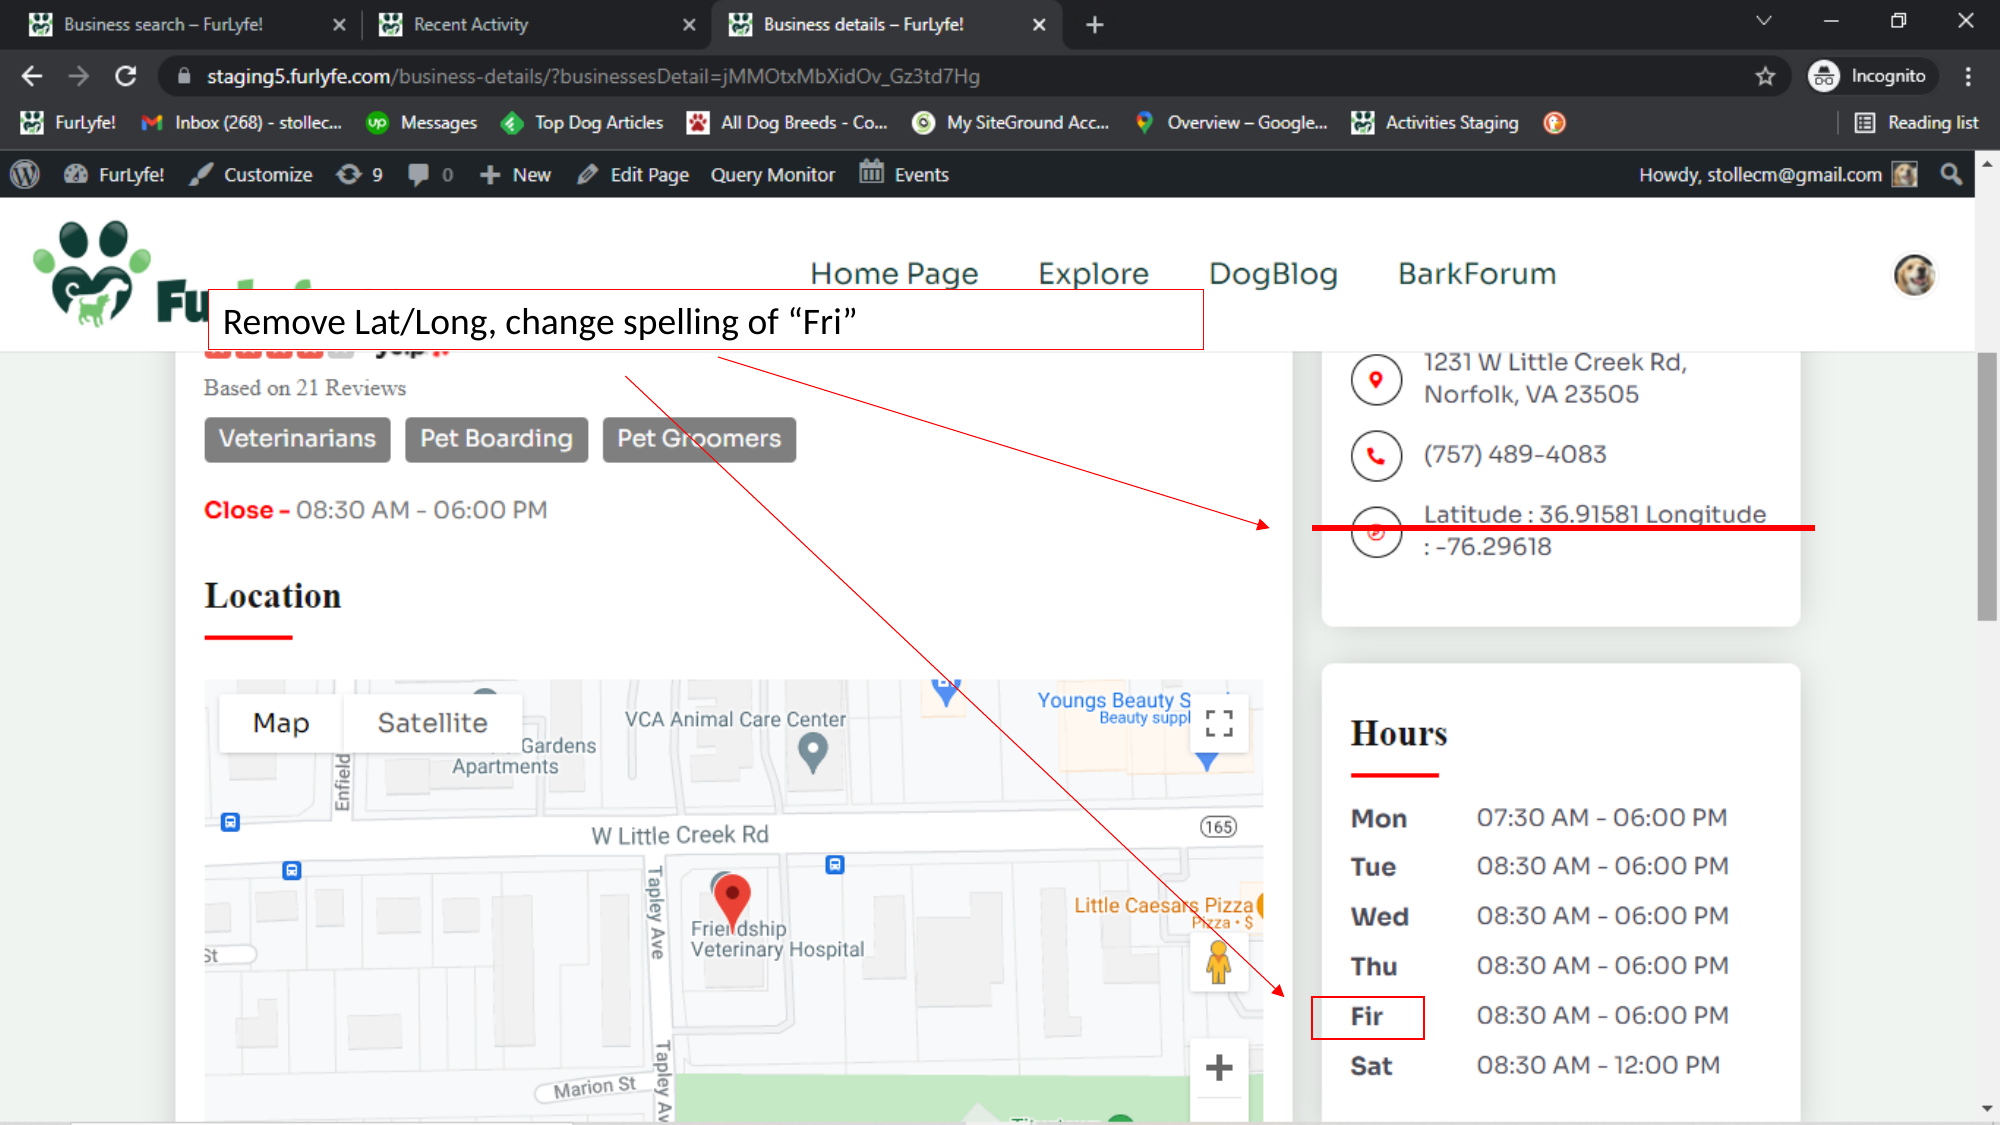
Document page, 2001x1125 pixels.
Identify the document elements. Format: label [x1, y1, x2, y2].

text_box [625, 375, 1285, 998]
picture [0, 0, 2000, 1125]
text_box [717, 356, 1270, 529]
